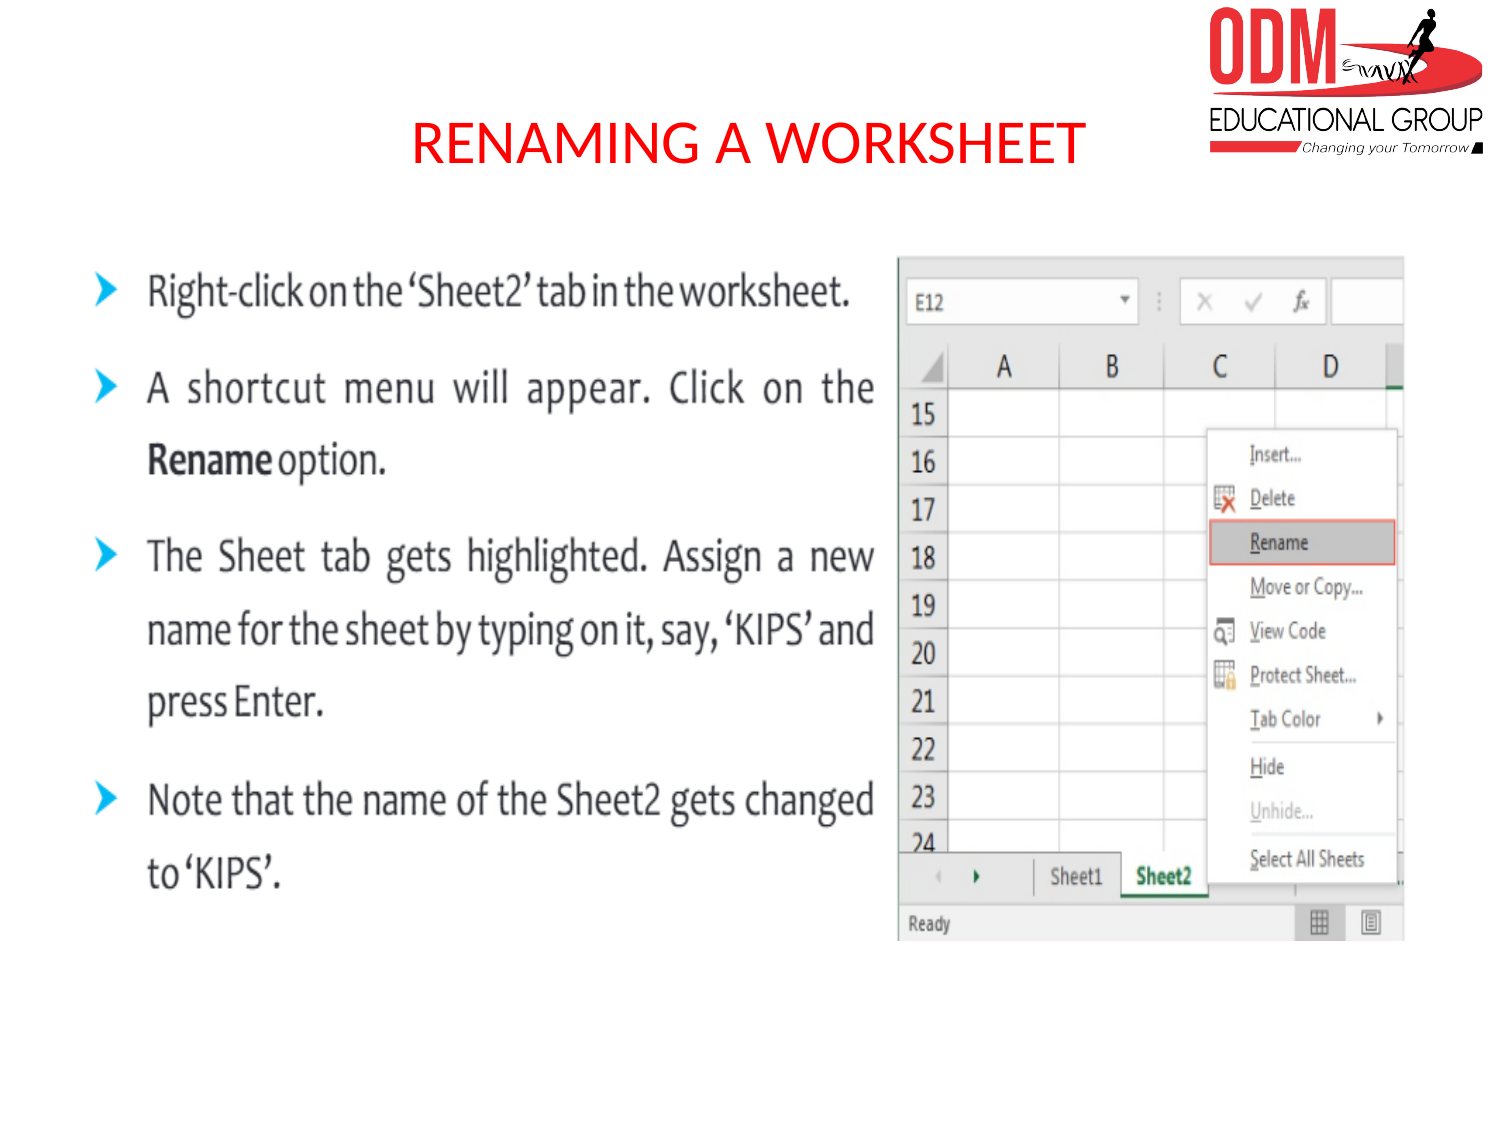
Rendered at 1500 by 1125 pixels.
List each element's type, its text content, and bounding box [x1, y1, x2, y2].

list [74, 207, 1426, 941]
title RENAMING A WORKSHEET [75, 45, 1425, 207]
picture [1210, 6, 1483, 156]
